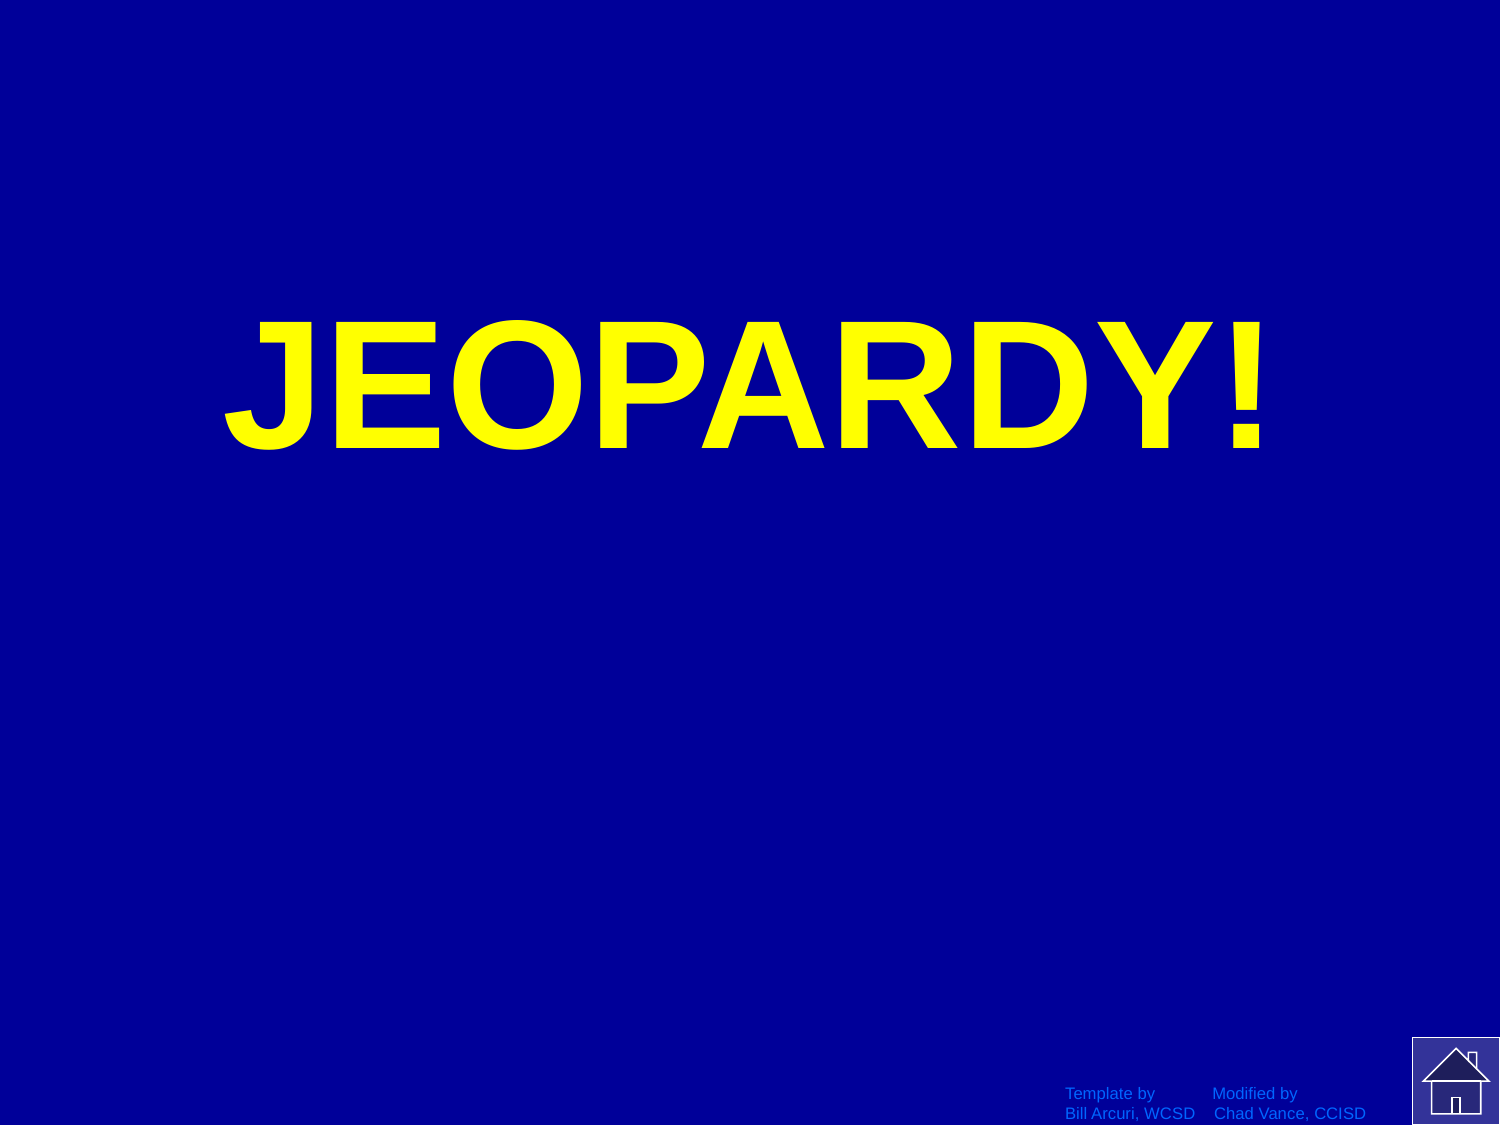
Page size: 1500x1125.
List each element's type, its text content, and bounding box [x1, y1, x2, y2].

title JEOPARDY! [112, 187, 1388, 563]
slide_number Template by Modified by Bill Arcuri, WCSD Chad Vance, CCISD [1049, 1074, 1426, 1125]
